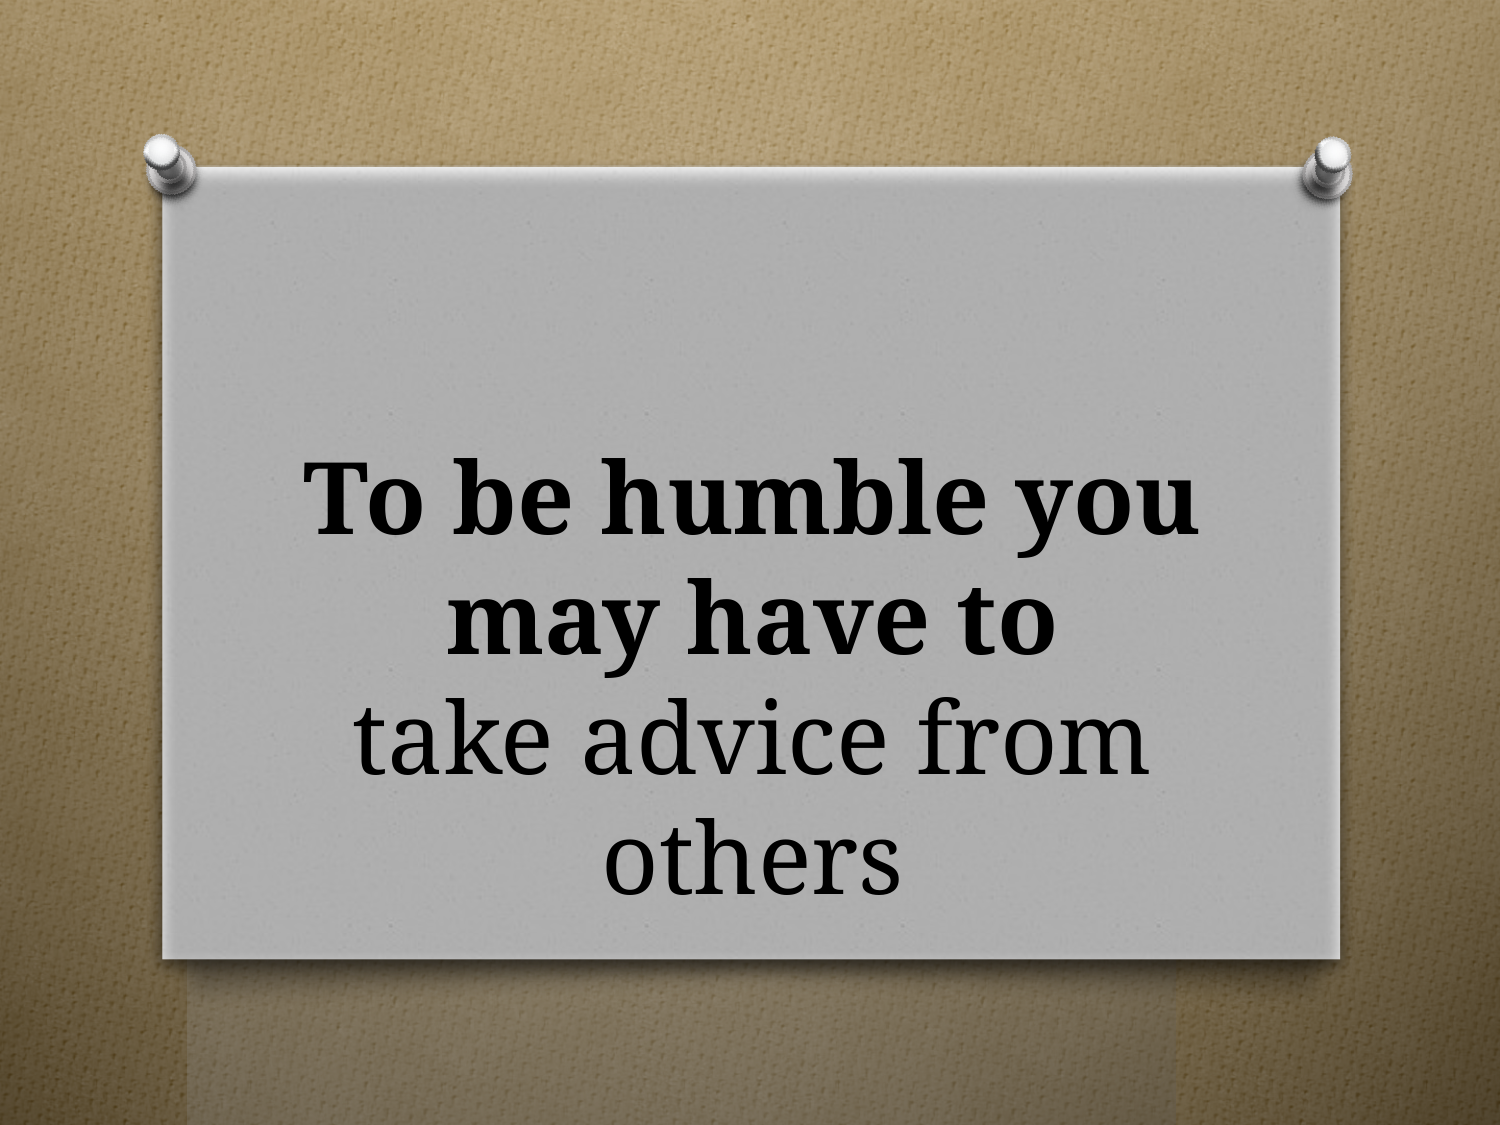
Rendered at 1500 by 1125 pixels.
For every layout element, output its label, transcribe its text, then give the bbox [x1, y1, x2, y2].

title To be humble you may have to take advice from others [283, 294, 1223, 923]
picture [1274, 109, 1396, 230]
picture [112, 100, 235, 224]
